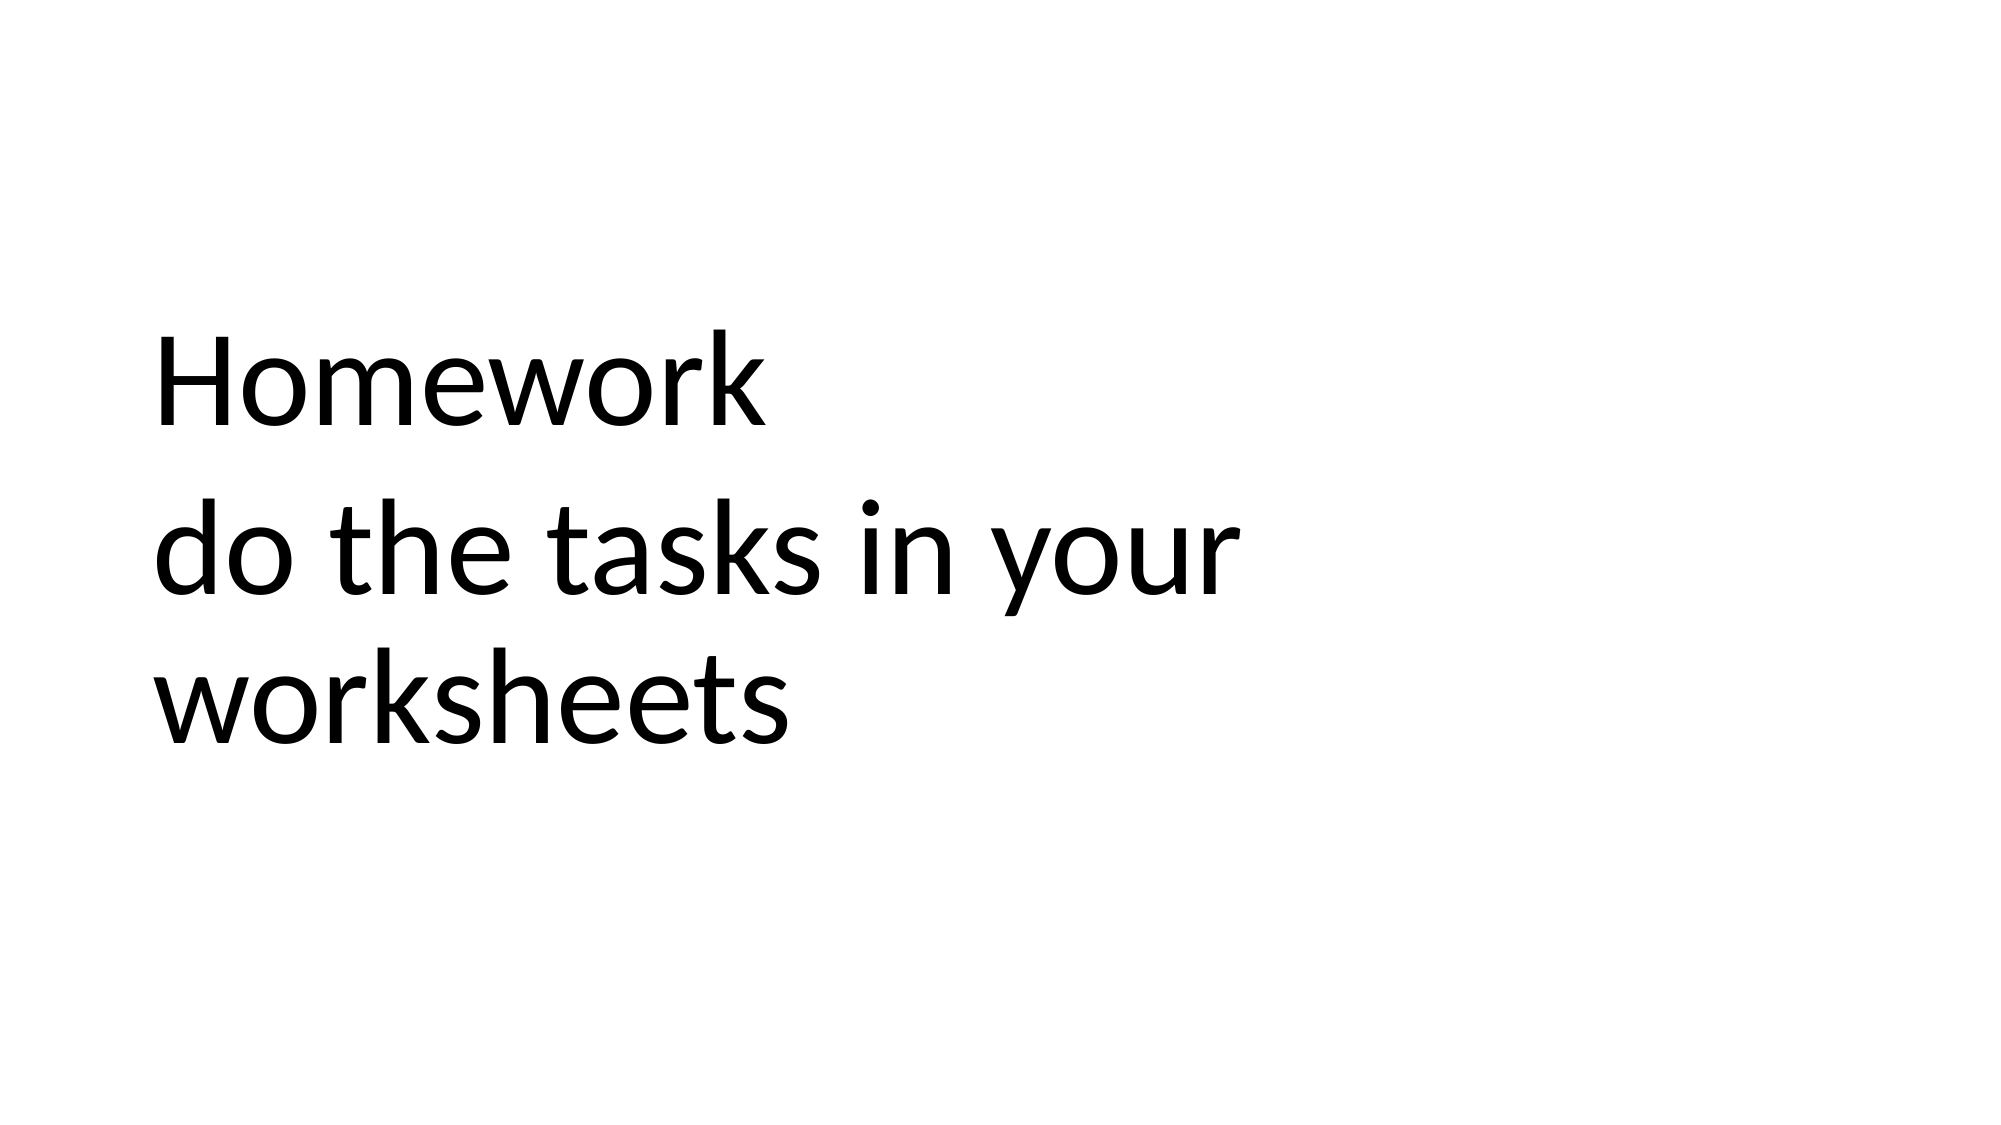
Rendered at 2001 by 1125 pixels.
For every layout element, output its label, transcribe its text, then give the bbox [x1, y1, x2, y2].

list Homework do the tasks in your worksheets [137, 299, 1863, 1014]
